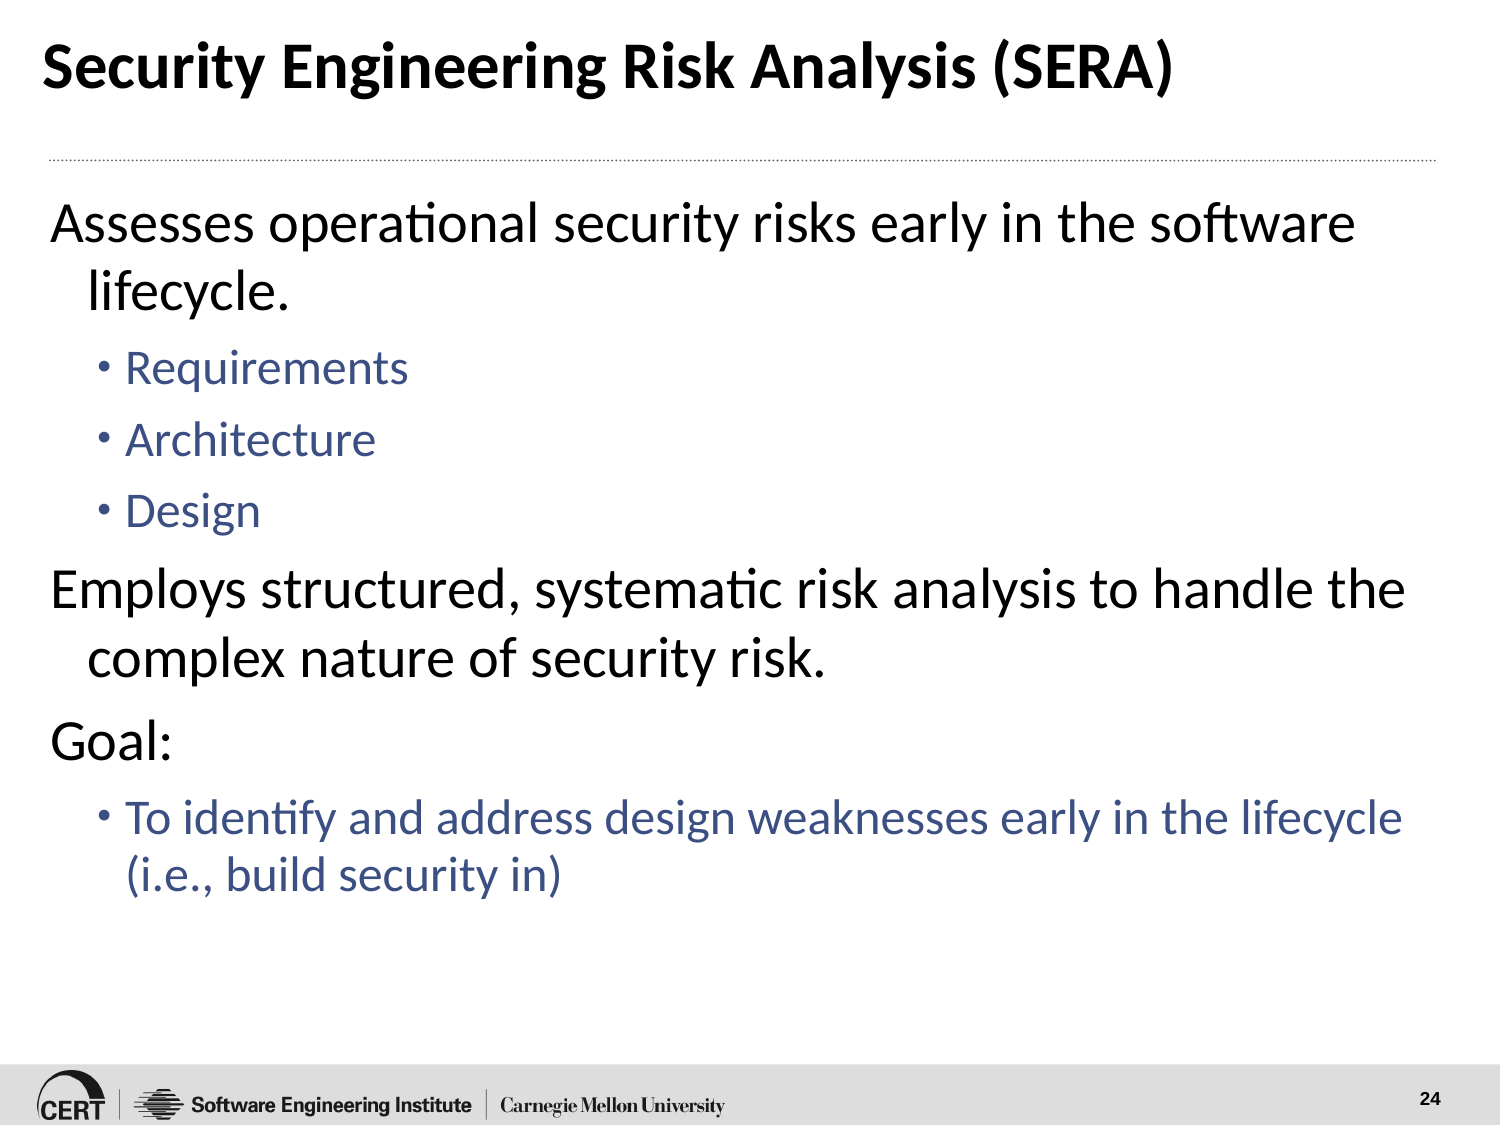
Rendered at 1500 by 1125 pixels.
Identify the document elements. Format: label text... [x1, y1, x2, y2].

picture [37, 1069, 725, 1122]
title Security Engineering Risk Analysis (SERA) [42, 37, 1434, 155]
list Assesses operational security risks early in the software lifecycle. Requirements Architecture Design Employs structured, systematic risk analysis to handle the complex nature of security risk. Goal: To identify and address design weaknesses early in the lifecycle (i.e., build security in) [49, 187, 1438, 1001]
